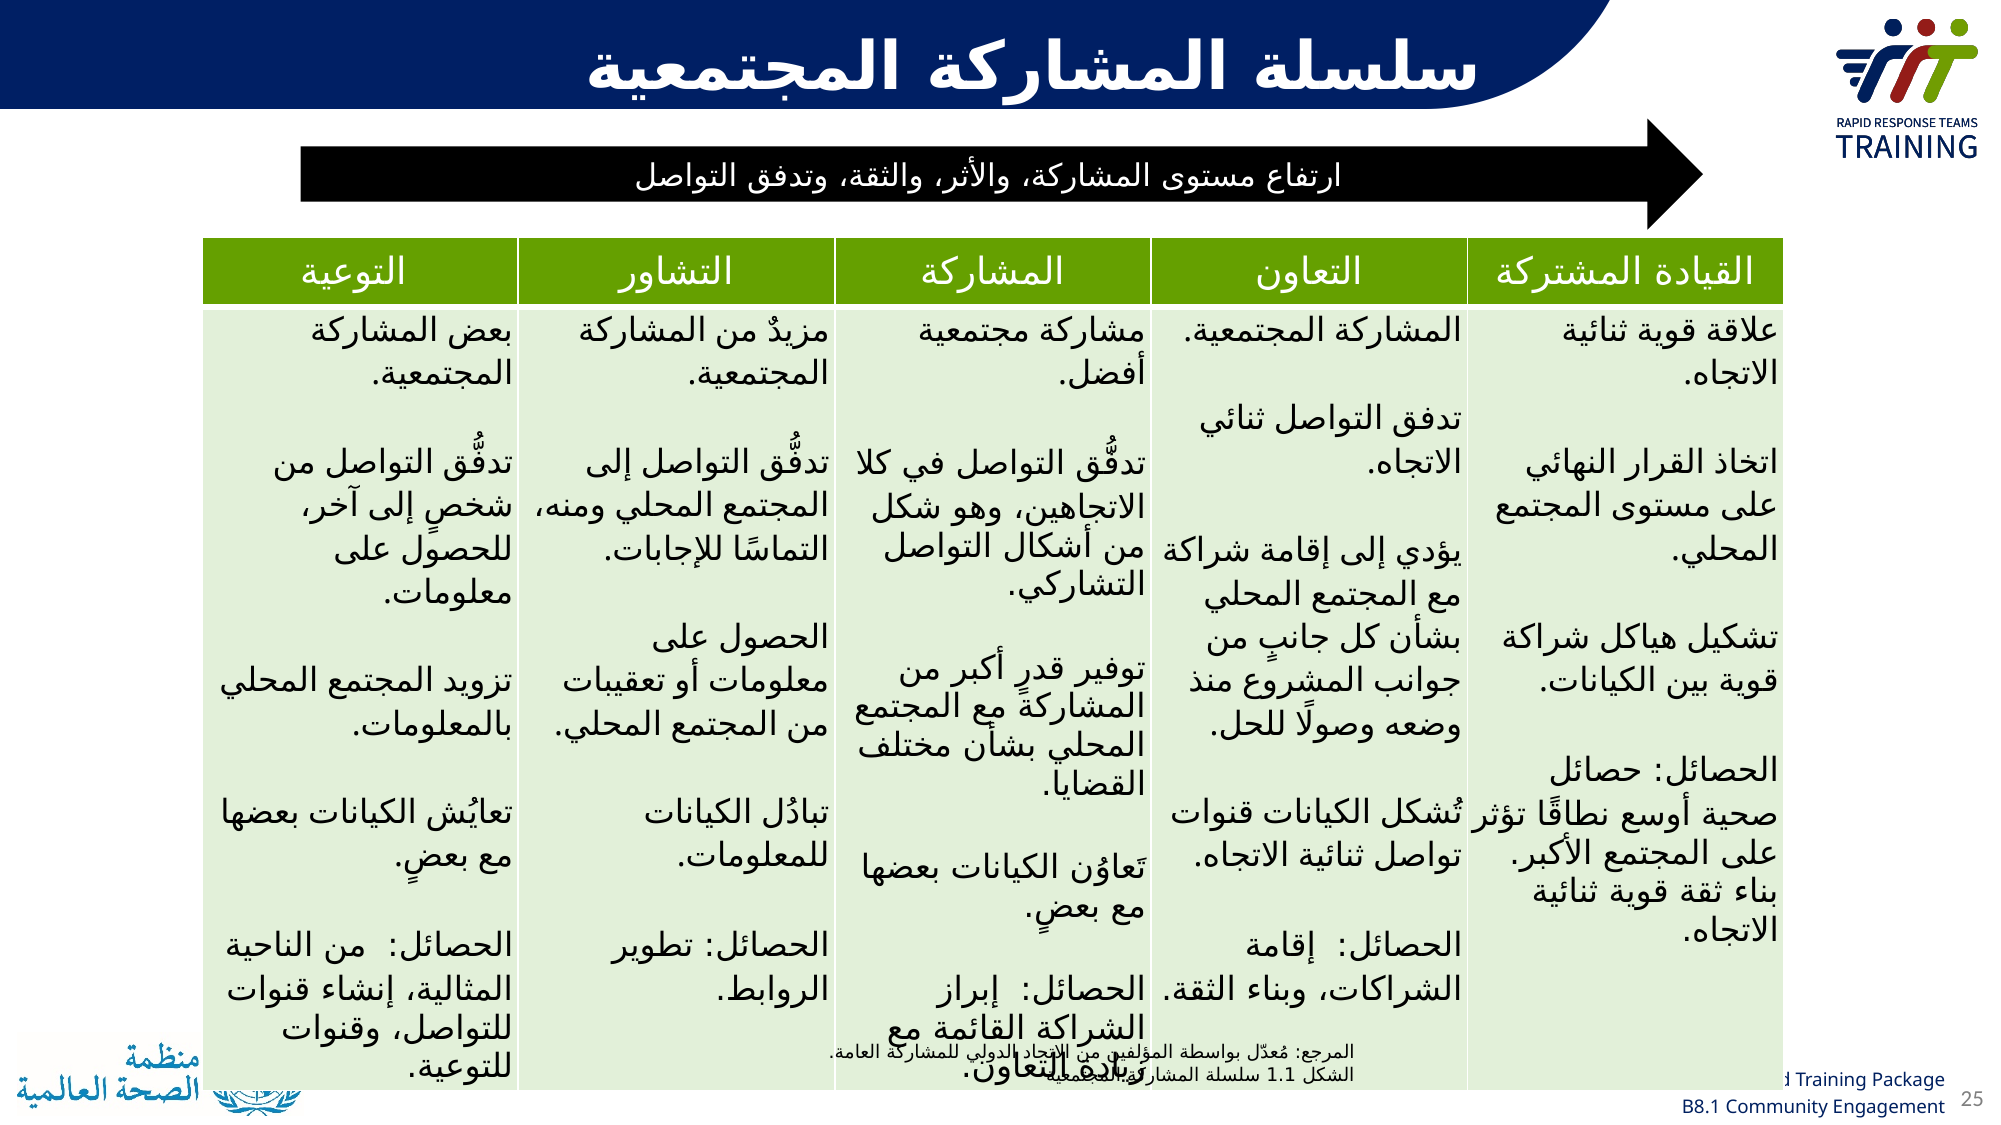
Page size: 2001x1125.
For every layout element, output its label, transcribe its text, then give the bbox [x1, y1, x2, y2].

text_box سلسلة المشاركة المجتمعية [22, 15, 1490, 122]
table_cell مشاركة مجتمعية أفضل. تدفُّق التواصل في كلا الاتجاهين، وهو شكل من أشكال التواصل التشاركي. توفير قدرٍ أكبر من المشاركة مع المجتمع المحلي بشأن مختلف القضايا. تَعاوُن الكيانات بعضها مع بعضٍ. الحصائل: إبراز الشراكة القائمة مع زيادة التعاون. [836, 310, 1150, 1032]
table_cell مزيدٌ من المشاركة المجتمعية. تدفُّق التواصل إلى المجتمع المحلي ومنه، التماسًا للإجابات. الحصول على معلومات أو تعقيبات من المجتمع المحلي. تبادُل الكيانات للمعلومات. الحصائل: تطوير الروابط. [519, 310, 834, 1090]
picture [0, 0, 1636, 109]
picture [1835, 19, 1978, 167]
table_header التشاور [519, 238, 834, 304]
table_header المشاركة [836, 238, 1150, 304]
table_header التعاون [1152, 238, 1467, 304]
table_cell بعض المشاركة المجتمعية. تدفُّق التواصل من شخصٍ إلى آخر، للحصول على معلومات. تزويد المجتمع المحلي بالمعلومات. تعايُش الكيانات بعضها مع بعضٍ. الحصائل: من الناحية المثالية، إنشاء قنوات للتواصل، وقنوات للتوعية. [203, 310, 517, 1090]
table_header ​ التوعية [203, 238, 517, 304]
table_cell علاقة قوية ثنائية الاتجاه. اتخاذ القرار النهائي على مستوى المجتمع المحلي. تشكيل هياكل شراكة قوية بين الكيانات. الحصائل: حصائل صحية أوسع نطاقًا تؤثر على المجتمع الأكبر. بناء ثقة قوية ثنائية الاتجاه. [1468, 310, 1783, 1090]
table_header القيادة المشتركة [1468, 238, 1783, 304]
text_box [301, 120, 1702, 228]
table_cell المشاركة المجتمعية. تدفق التواصل ثنائي الاتجاه. يؤدي إلى إقامة شراكة مع المجتمع المحلي بشأن كل جانبٍ من جوانب المشروع منذ وضعه وصولًا للحل. تُشكل الكيانات قنوات تواصل ثنائية الاتجاه. الحصائل: إقامة الشراكات، وبناء الثقة. [1152, 310, 1467, 1090]
picture [17, 1032, 304, 1116]
text_box المرجع: مُعدّل بواسطة المؤلفين من الاتحاد الدولي للمشاركة العامة. الشكل 1.1 سلسلة المشاركة المجتمعية [659, 1032, 1362, 1093]
